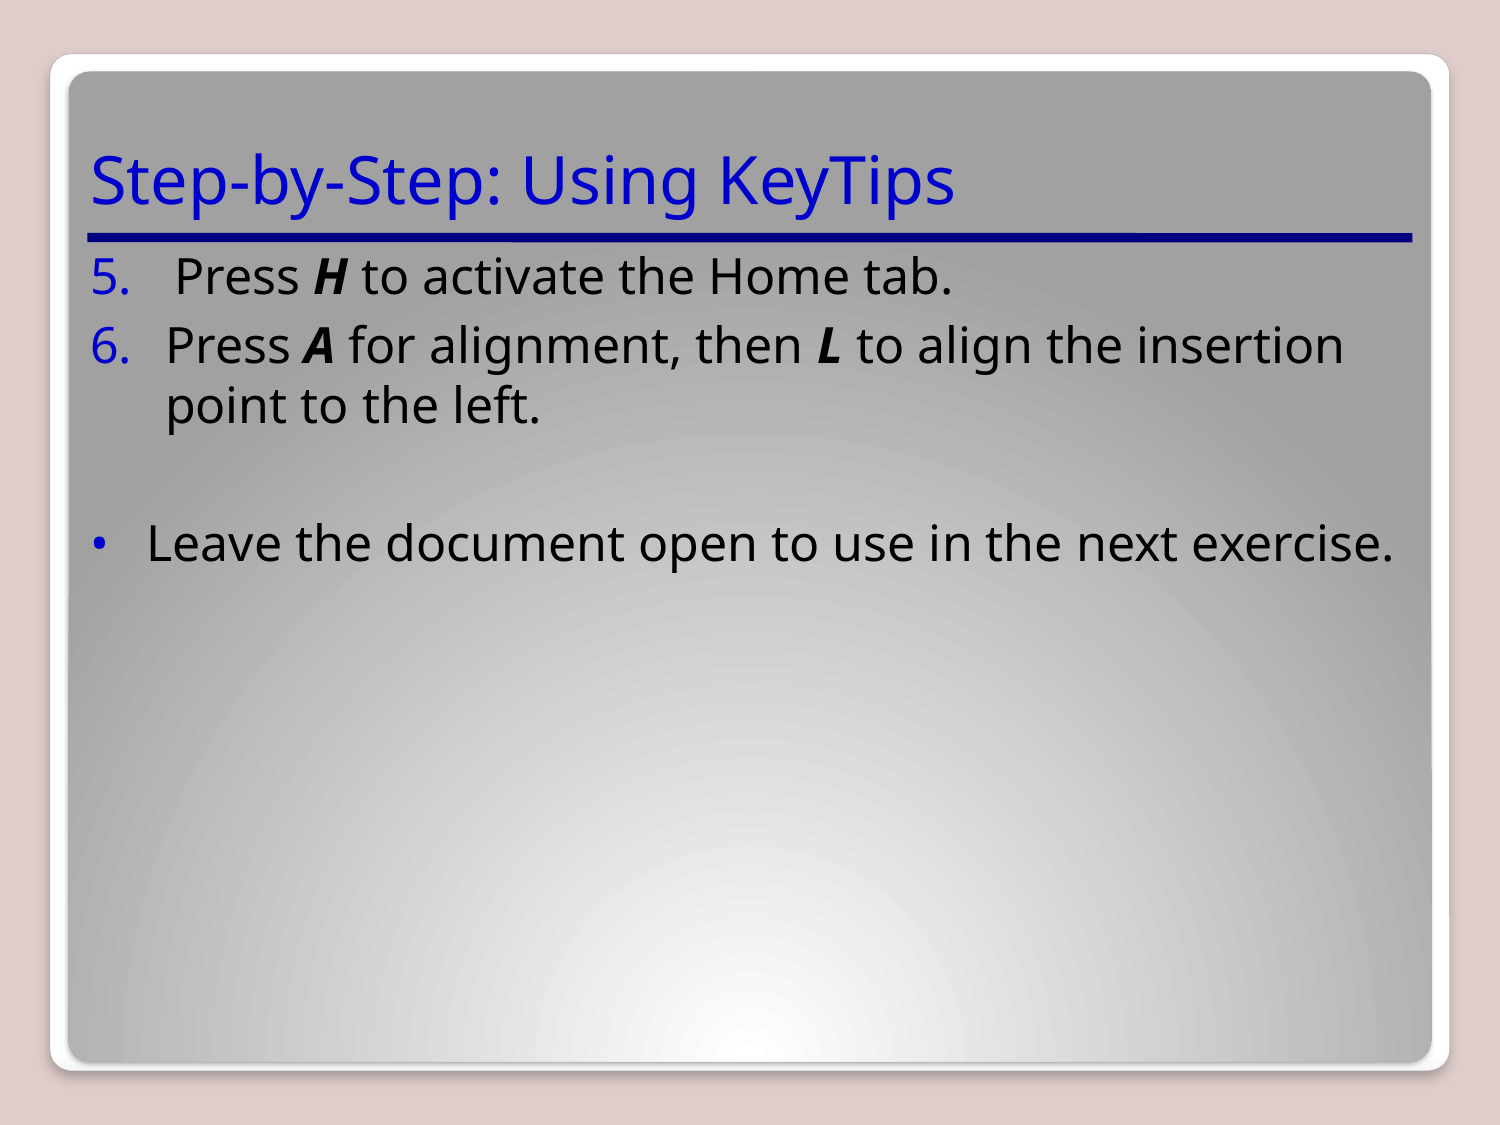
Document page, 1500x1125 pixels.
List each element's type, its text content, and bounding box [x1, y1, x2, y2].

title Step-by-Step: Using KeyTips [74, 74, 1426, 226]
list Press H to activate the Home tab. Press A for alignment, then L to align the insertion point to the left. Leave the document open to use in the next exercise. [74, 237, 1426, 1063]
